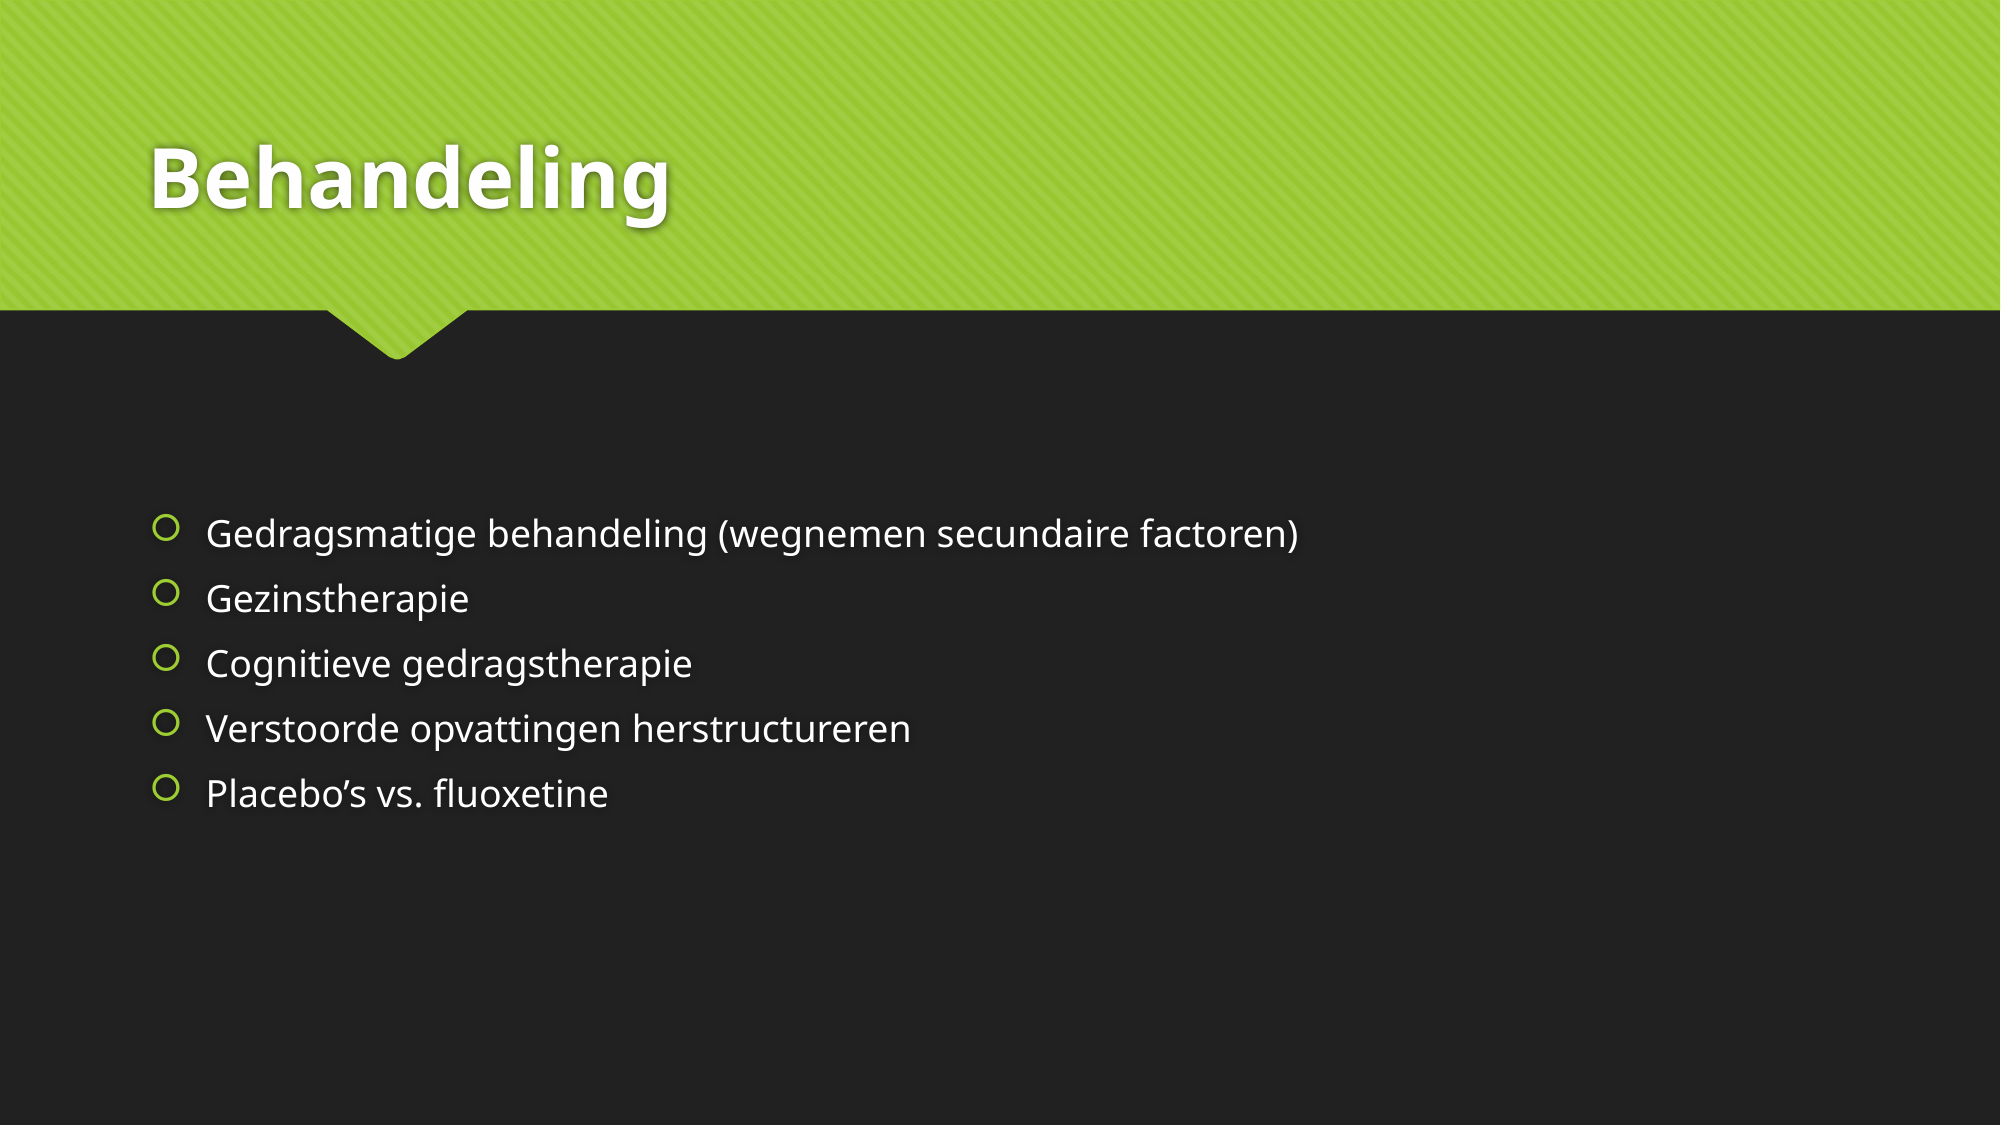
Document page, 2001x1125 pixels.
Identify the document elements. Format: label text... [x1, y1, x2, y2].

title Behandeling [132, 73, 1868, 233]
list Gedragsmatige behandeling (wegnemen secundaire factoren) Gezinstherapie Cognitieve gedragstherapie Verstoorde opvattingen herstructureren Placebo’s vs. fluoxetine [134, 364, 1866, 962]
